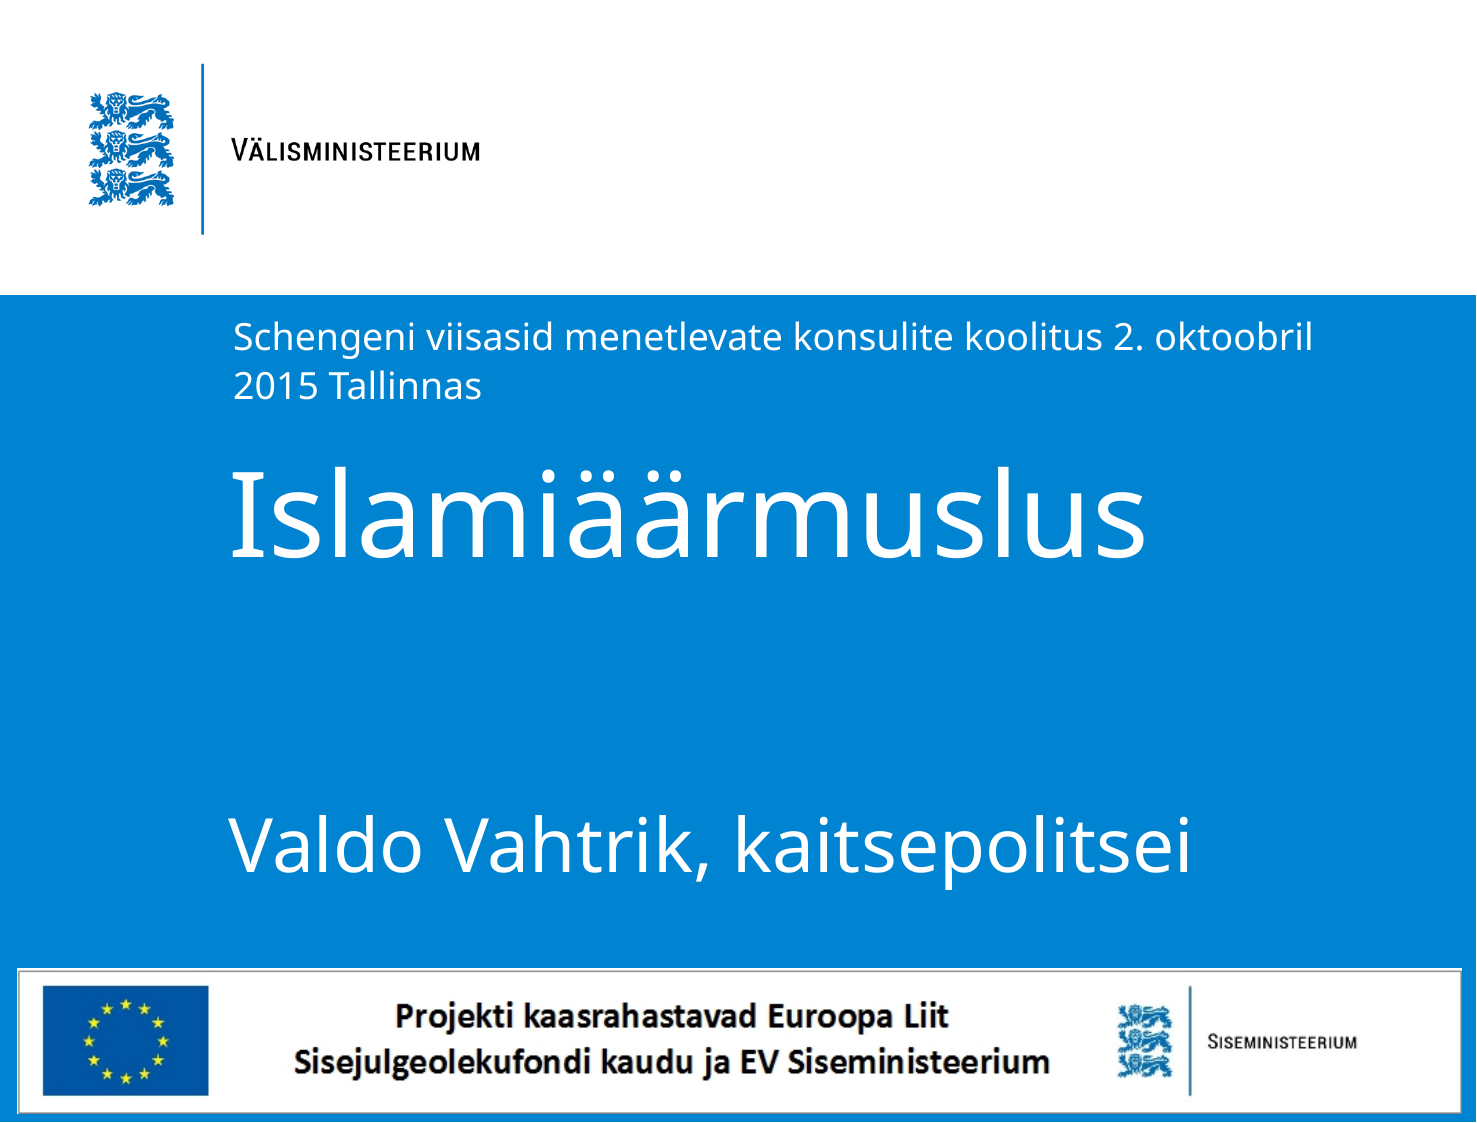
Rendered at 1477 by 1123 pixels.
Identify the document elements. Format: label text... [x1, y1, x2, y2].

picture [17, 968, 1462, 1114]
text_box Schengeni viisasid menetlevate konsulite koolitus 2. oktoobril 2015 Tallinnas [218, 301, 1374, 415]
title Islamiäärmuslus [228, 442, 1410, 609]
picture [60, 35, 629, 263]
table_header [0, 0, 1477, 295]
text_box Valdo Vahtrik, kaitsepolitsei [228, 788, 1410, 903]
